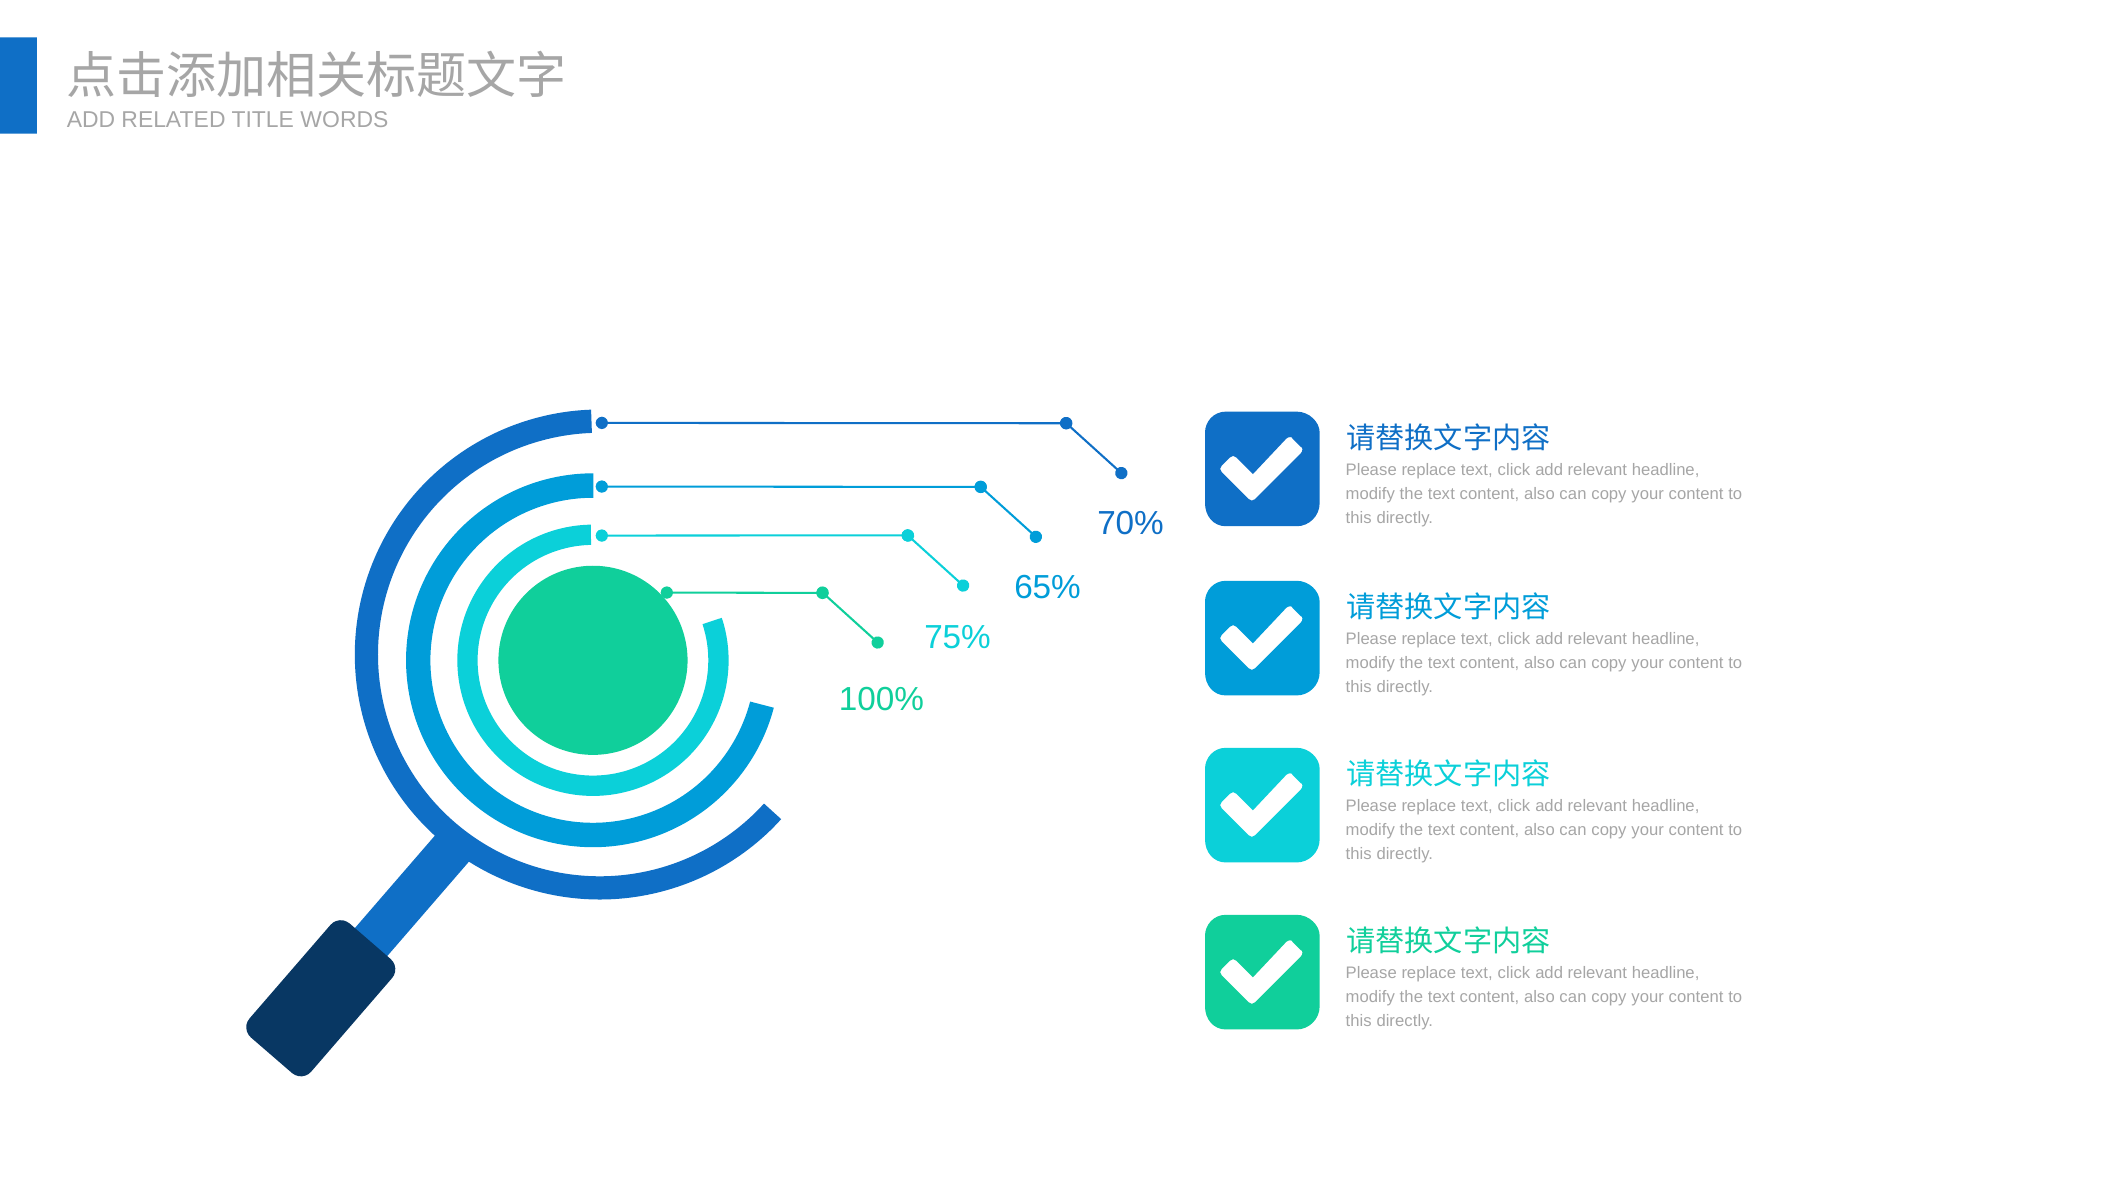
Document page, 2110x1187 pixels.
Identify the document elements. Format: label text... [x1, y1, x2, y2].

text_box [601, 422, 1122, 474]
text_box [601, 535, 964, 586]
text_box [1345, 915, 1751, 1031]
text_box [0, 36, 38, 135]
text_box [1205, 747, 1320, 863]
text_box [1205, 411, 1320, 527]
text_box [1345, 412, 1751, 528]
text_box 65% [1014, 557, 1081, 606]
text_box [601, 486, 1036, 537]
text_box [1205, 914, 1320, 1030]
text_box 75% [924, 607, 992, 655]
text_box 70% [1097, 493, 1164, 542]
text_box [666, 592, 878, 643]
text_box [1345, 748, 1751, 864]
text_box ADD RELATED TITLE WORDS [66, 104, 389, 132]
text_box 100% [845, 669, 924, 718]
text_box 点击添加相关标题文字 [66, 43, 567, 104]
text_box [243, 409, 845, 1036]
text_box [1345, 581, 1751, 697]
text_box [1205, 580, 1320, 696]
